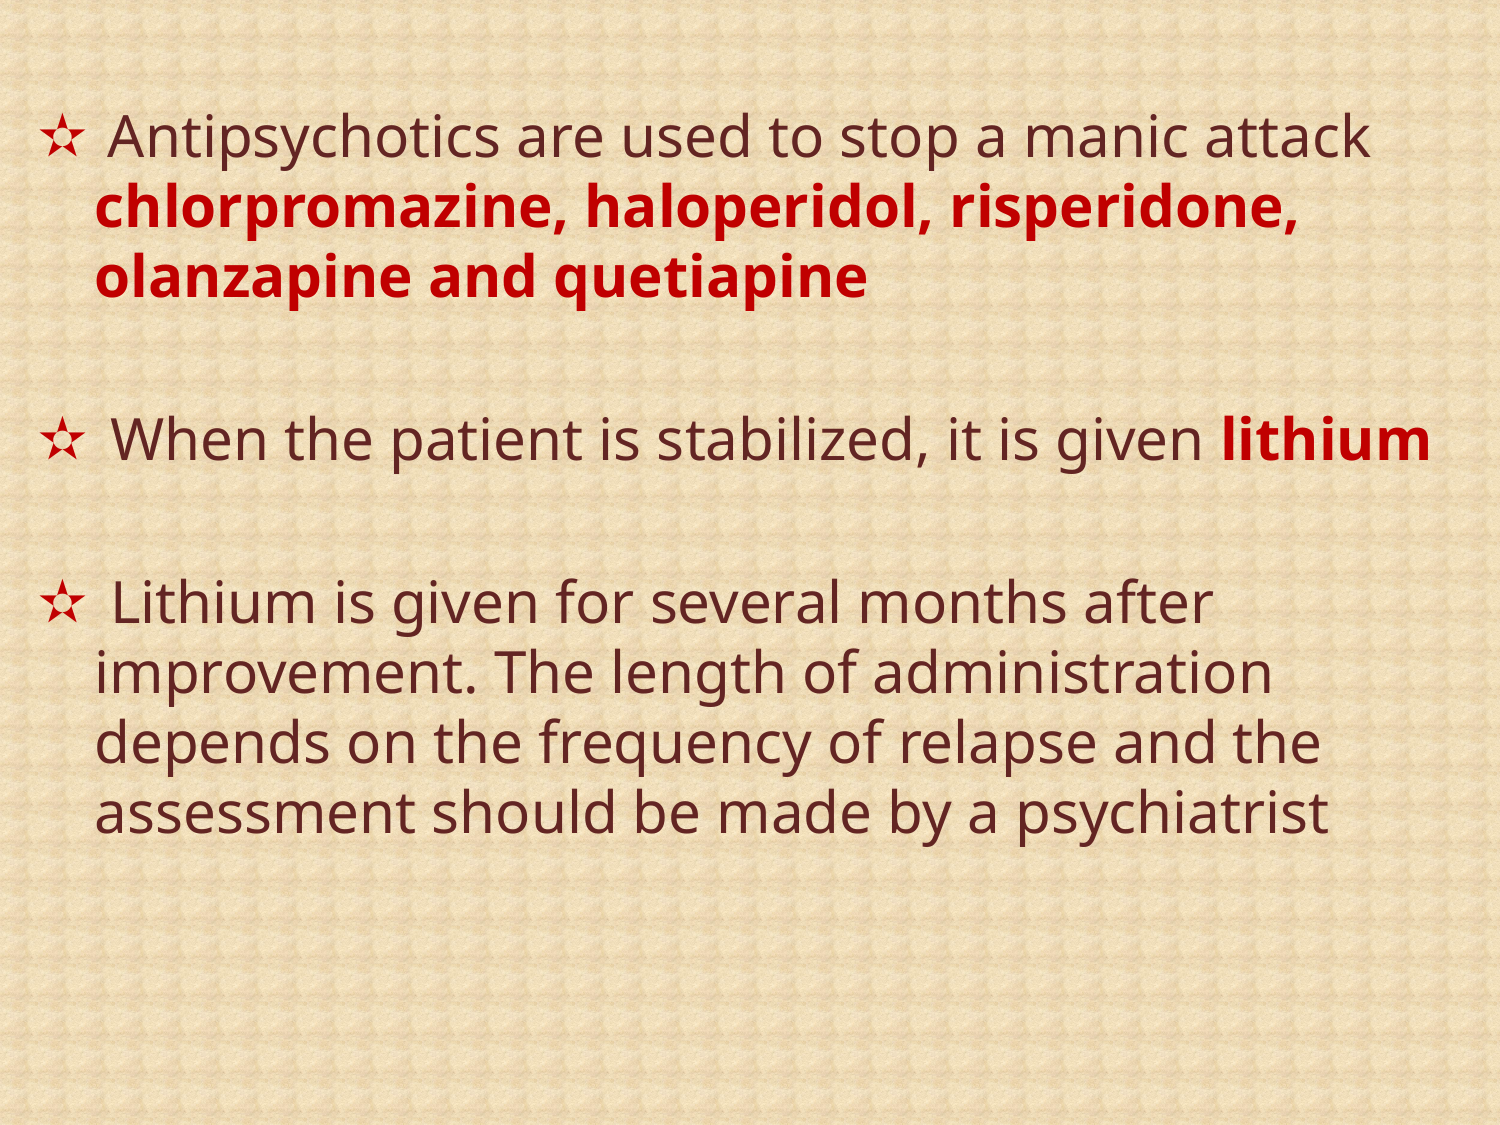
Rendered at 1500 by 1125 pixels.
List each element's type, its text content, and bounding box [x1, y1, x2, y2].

picture [0, 0, 1500, 1125]
list Antipsychotics are used to stop a manic attack chlorpromazine, haloperidol, risperidone, olanzapine and quetiapine When the patient is stabilized, it is given lithium Lithium is given for several months after improvement. The length of administration depends on the frequency of relapse and the assessment should be made by a psychiatrist [23, 0, 1500, 1079]
